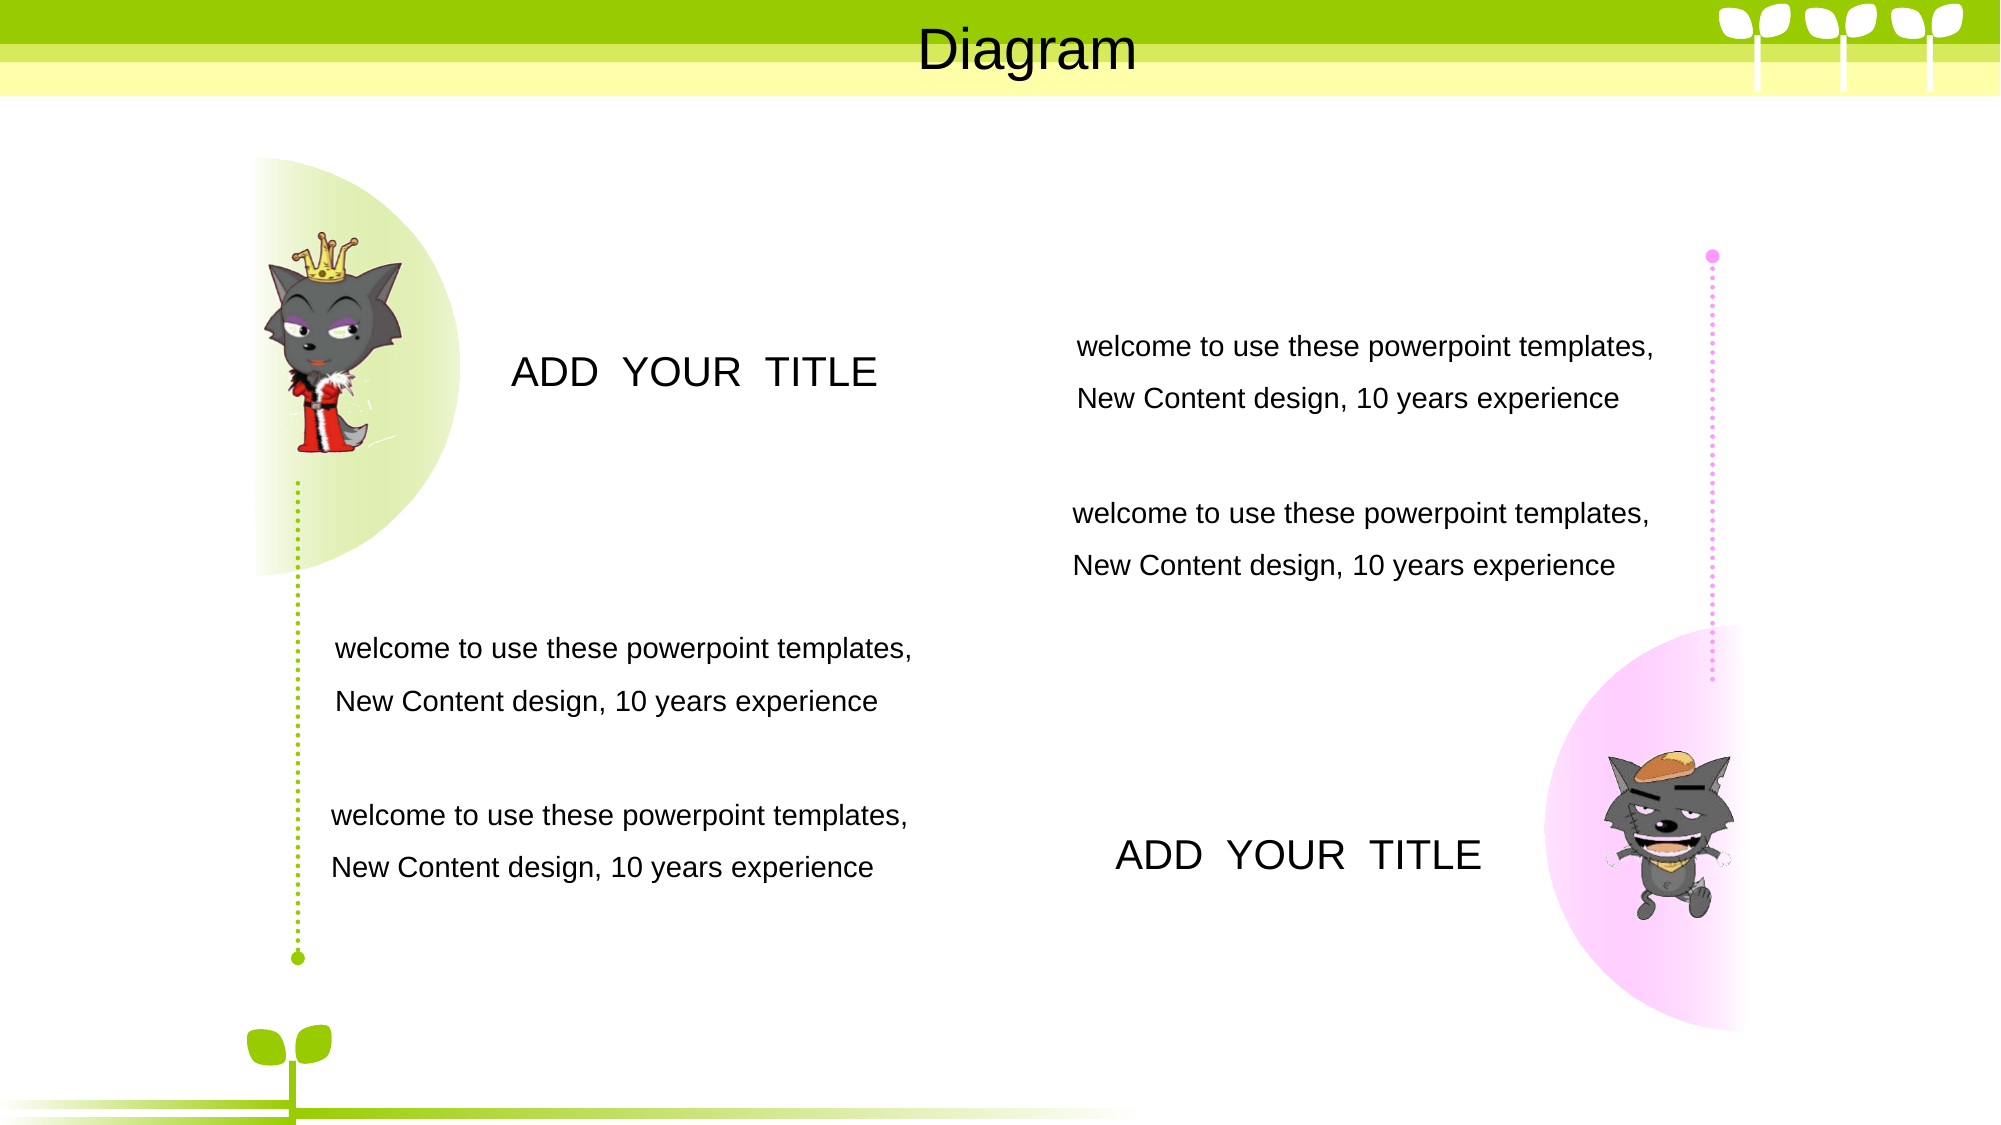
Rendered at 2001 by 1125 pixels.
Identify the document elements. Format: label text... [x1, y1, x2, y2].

picture [1604, 751, 1734, 920]
text_box [249, 156, 412, 428]
title Diagram [127, 0, 1928, 94]
text_box [1544, 625, 1748, 1032]
text_box welcome to use these powerpoint templates, New Content design, 10 years experience [1062, 302, 1674, 423]
text_box [291, 951, 305, 965]
text_box ADD YOUR TITLE [481, 337, 909, 403]
text_box welcome to use these powerpoint templates, New Content design, 10 years experience [320, 604, 932, 725]
text_box [252, 253, 460, 576]
text_box ADD YOUR TITLE [1085, 820, 1513, 886]
picture [252, 232, 427, 454]
text_box [1706, 250, 1719, 263]
text_box welcome to use these powerpoint templates, New Content design, 10 years experience [316, 771, 928, 891]
text_box welcome to use these powerpoint templates, New Content design, 10 years experience [1058, 469, 1670, 589]
